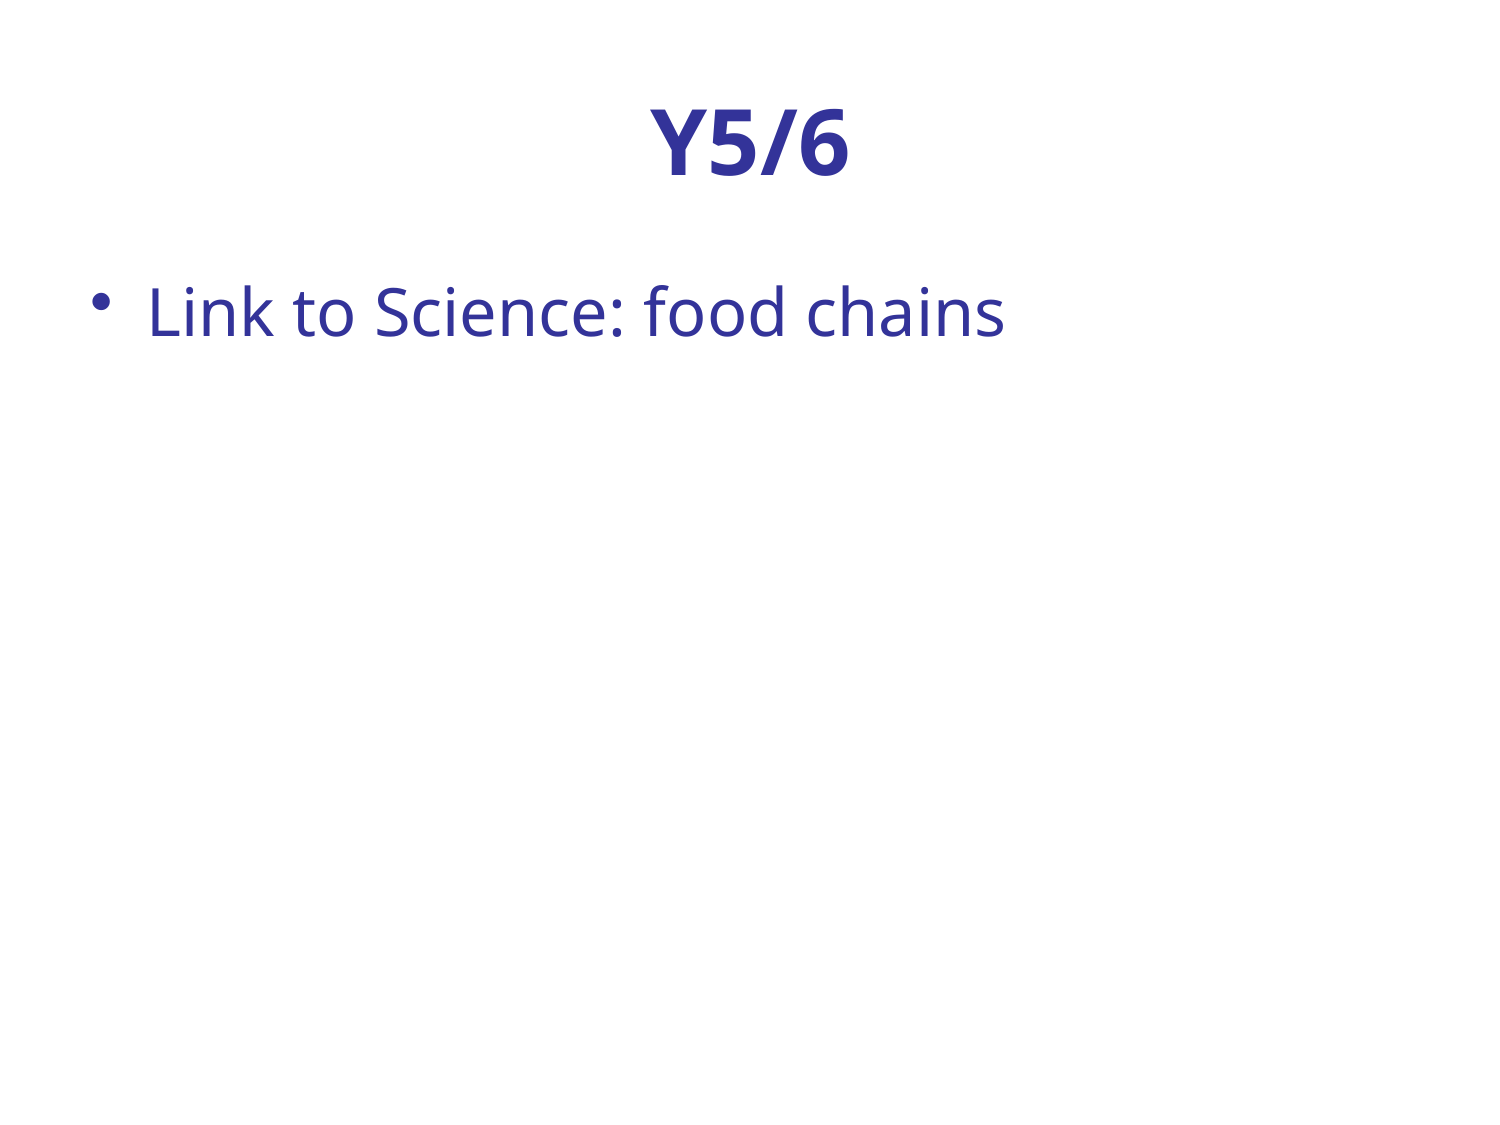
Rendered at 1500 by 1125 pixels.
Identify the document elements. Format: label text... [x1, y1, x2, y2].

title Y5/6 [76, 44, 1426, 233]
list Link to Science: food chains [74, 262, 1500, 1006]
